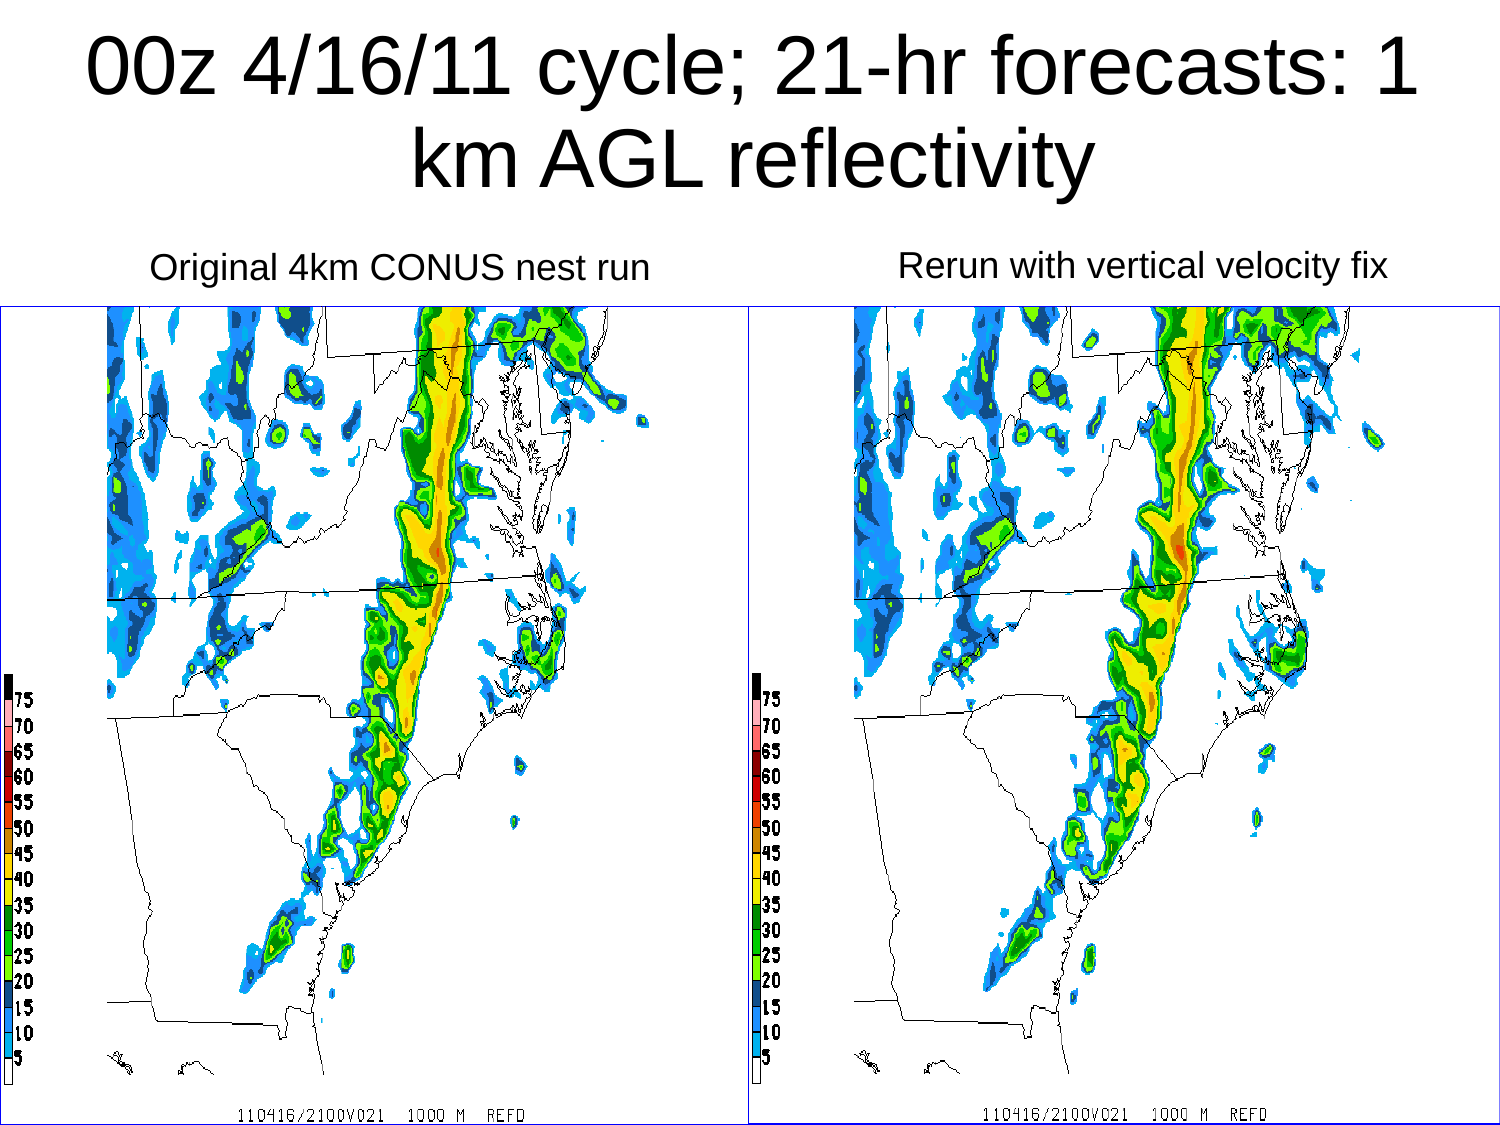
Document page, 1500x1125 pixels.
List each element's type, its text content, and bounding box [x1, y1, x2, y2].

text_box Original 4km CONUS nest run [136, 238, 613, 290]
picture [0, 305, 1500, 1125]
text_box Rerun with vertical velocity fix [884, 238, 1357, 290]
title 00z 4/16/11 cycle; 21-hr forecasts: 1 km AGL reflectivity [78, 14, 1429, 206]
